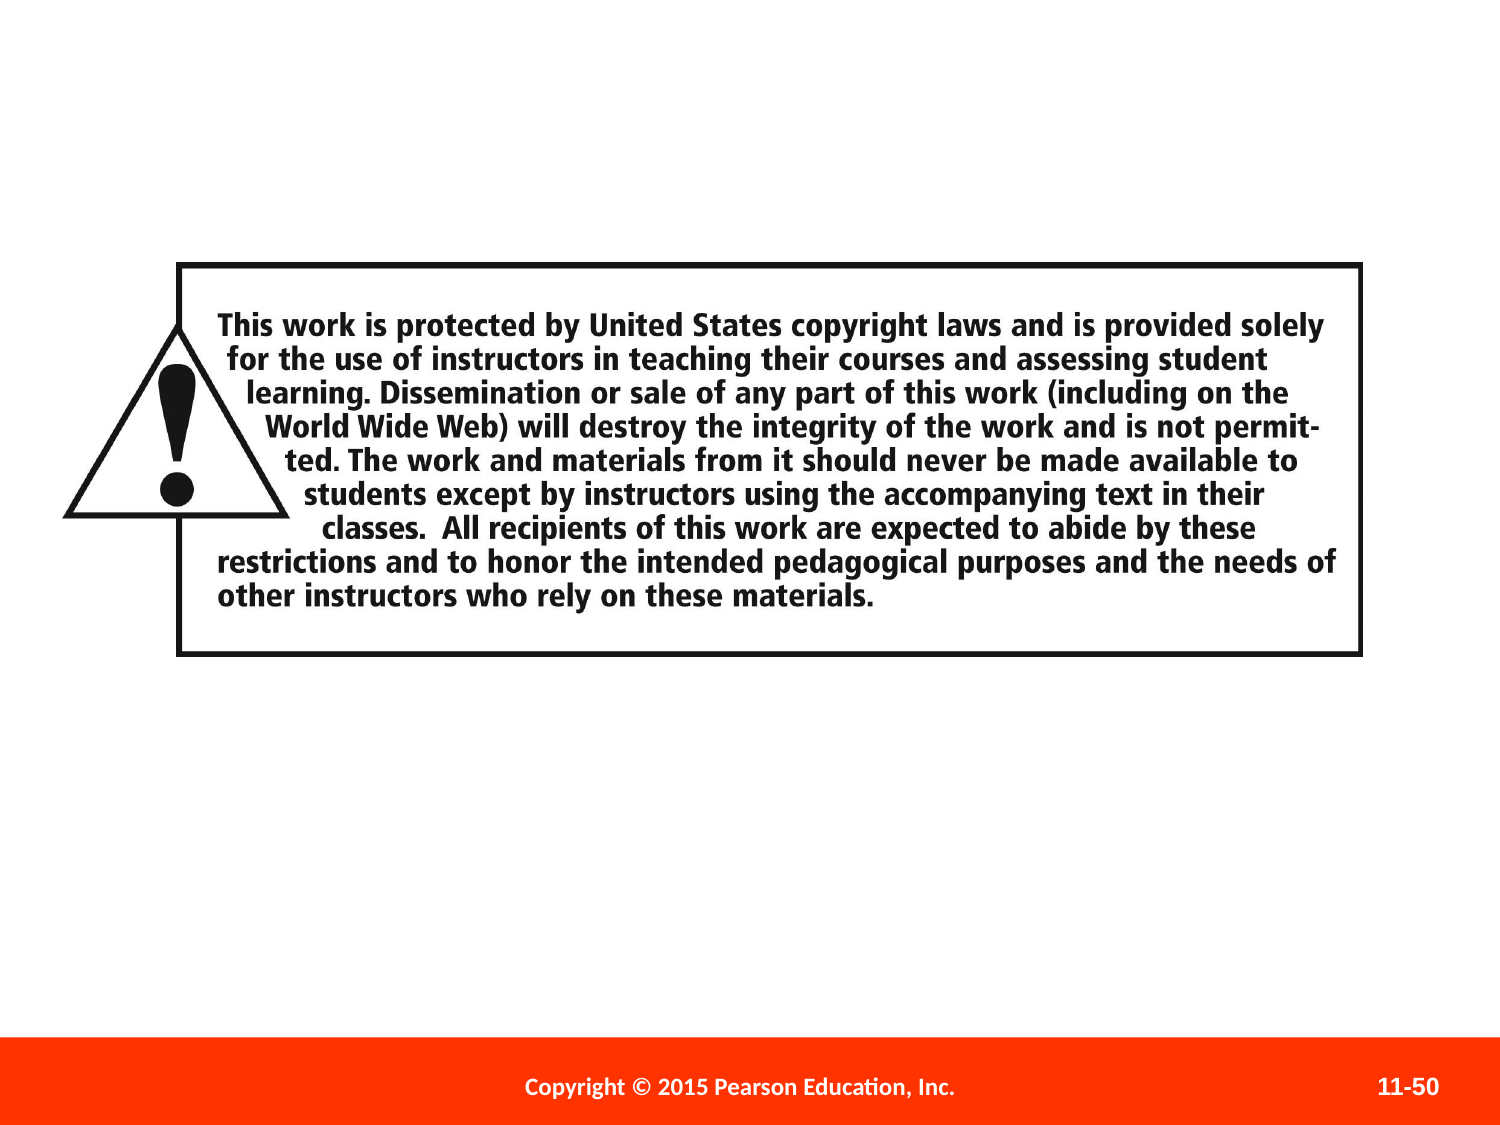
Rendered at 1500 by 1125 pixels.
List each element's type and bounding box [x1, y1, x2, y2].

picture [62, 262, 1363, 657]
